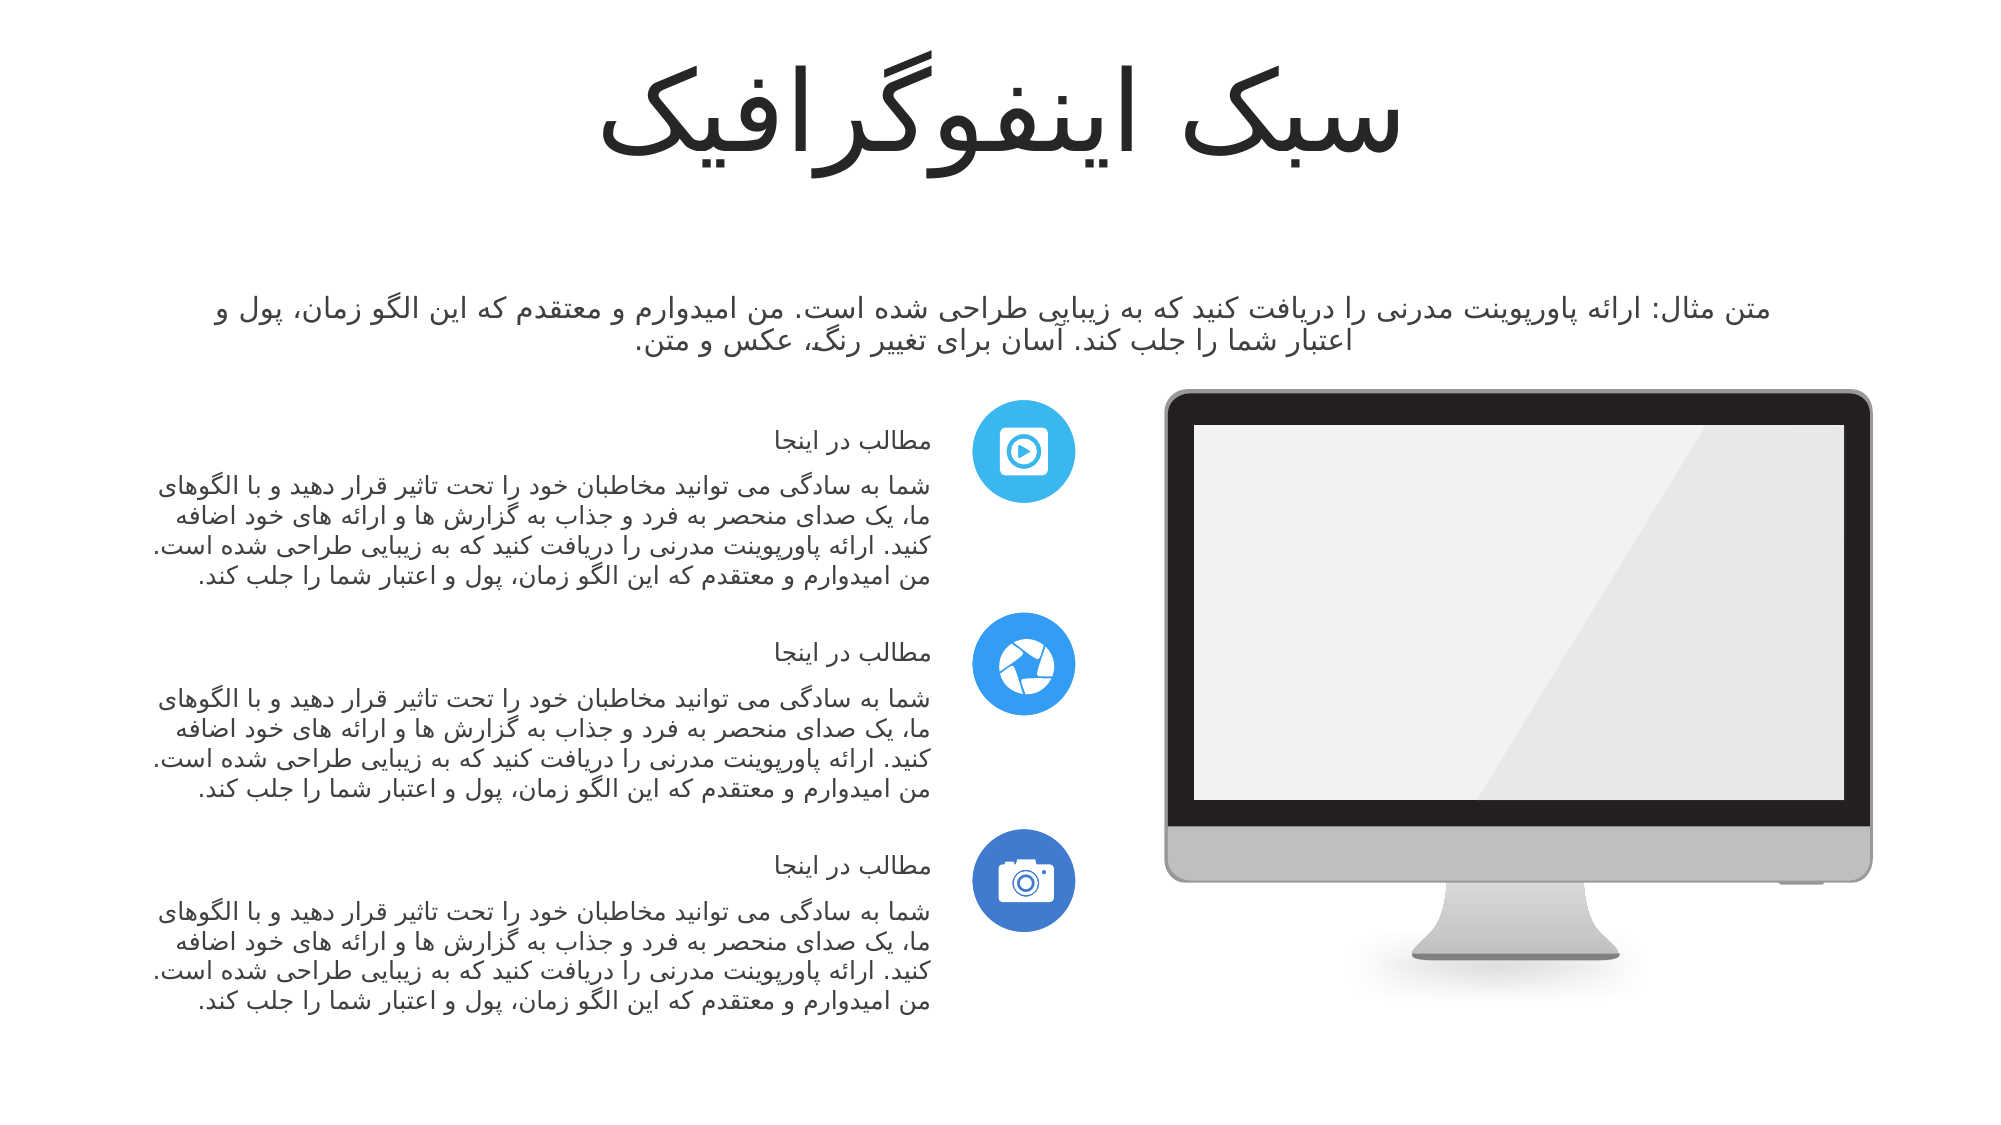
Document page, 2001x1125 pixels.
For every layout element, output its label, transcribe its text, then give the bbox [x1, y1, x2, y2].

text_box [998, 426, 1049, 477]
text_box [108, 842, 947, 1024]
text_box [108, 416, 947, 599]
list سبک اینفوگرافیک [53, 55, 1952, 175]
text_box متن مثال: ارائه پاورپوینت مدرنی را دریافت کنید که به زیبایی طراحی شده است. من امیدوارم و معتقدم که این الگو زمان، پول و اعتبار شما را جلب کند. آسان برای تغییر رنگ، عکس و متن. [195, 271, 1793, 379]
text_box [970, 827, 1078, 935]
picture [1181, 416, 1856, 806]
text_box [998, 637, 1056, 696]
text_box [970, 397, 1078, 506]
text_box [108, 629, 947, 812]
text_box [997, 858, 1055, 904]
text_box [970, 610, 1078, 718]
